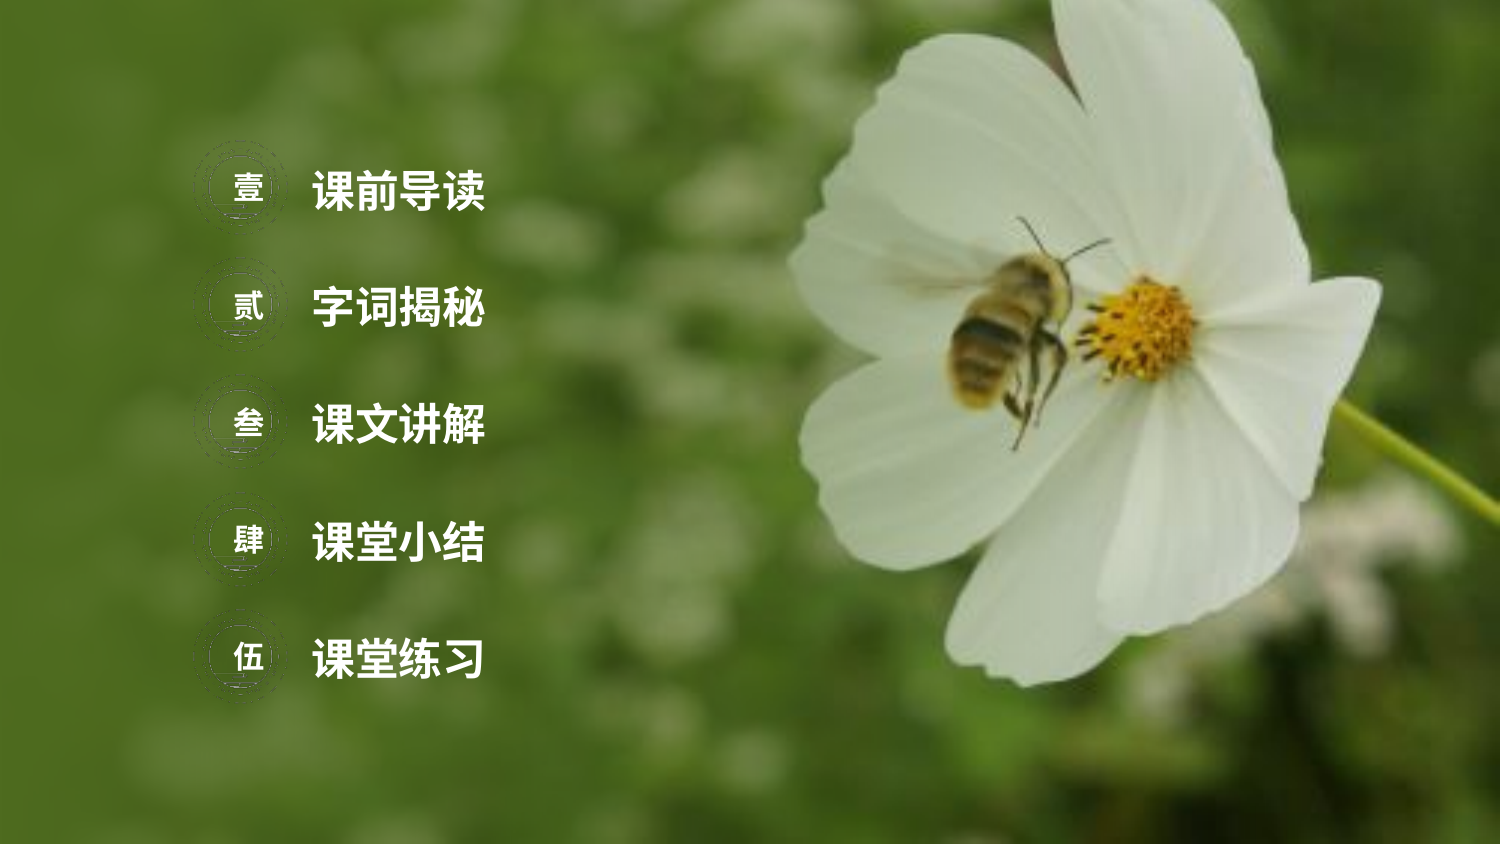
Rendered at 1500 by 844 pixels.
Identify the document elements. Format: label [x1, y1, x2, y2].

picture [0, 0, 1500, 844]
text_box [184, 131, 575, 244]
text_box [184, 248, 575, 361]
text_box [184, 600, 575, 713]
text_box [184, 365, 575, 478]
text_box [184, 483, 575, 596]
